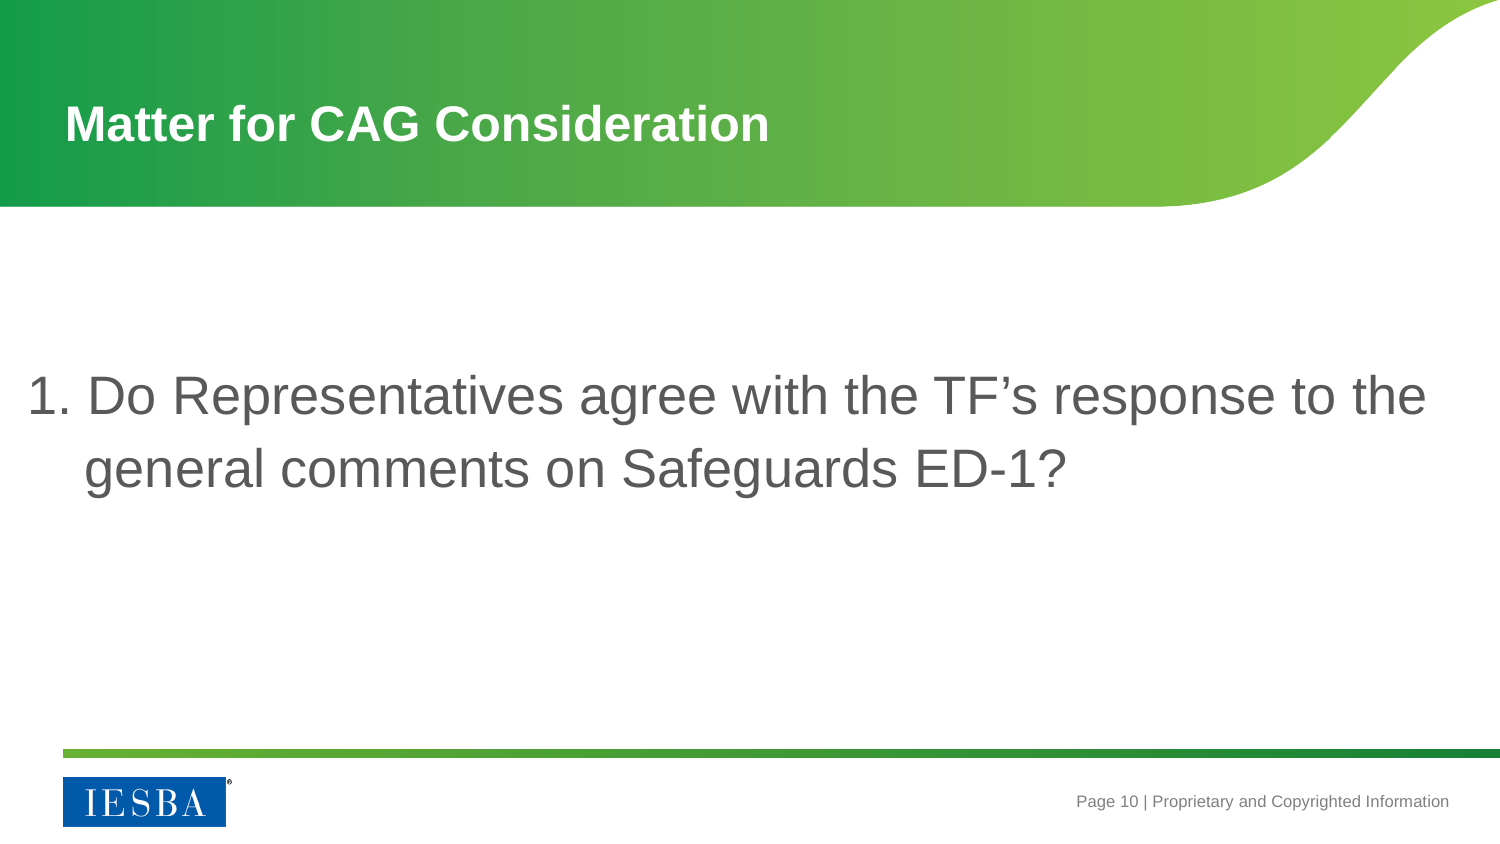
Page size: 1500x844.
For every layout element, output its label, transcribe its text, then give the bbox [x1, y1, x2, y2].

text_box Matter for CAG Consideration [49, 84, 1263, 160]
text_box 1. Do Representatives agree with the TF’s response to the general comments on Safeguards ED-1? [12, 209, 1463, 735]
picture [0, 0, 1500, 207]
picture [63, 777, 232, 827]
